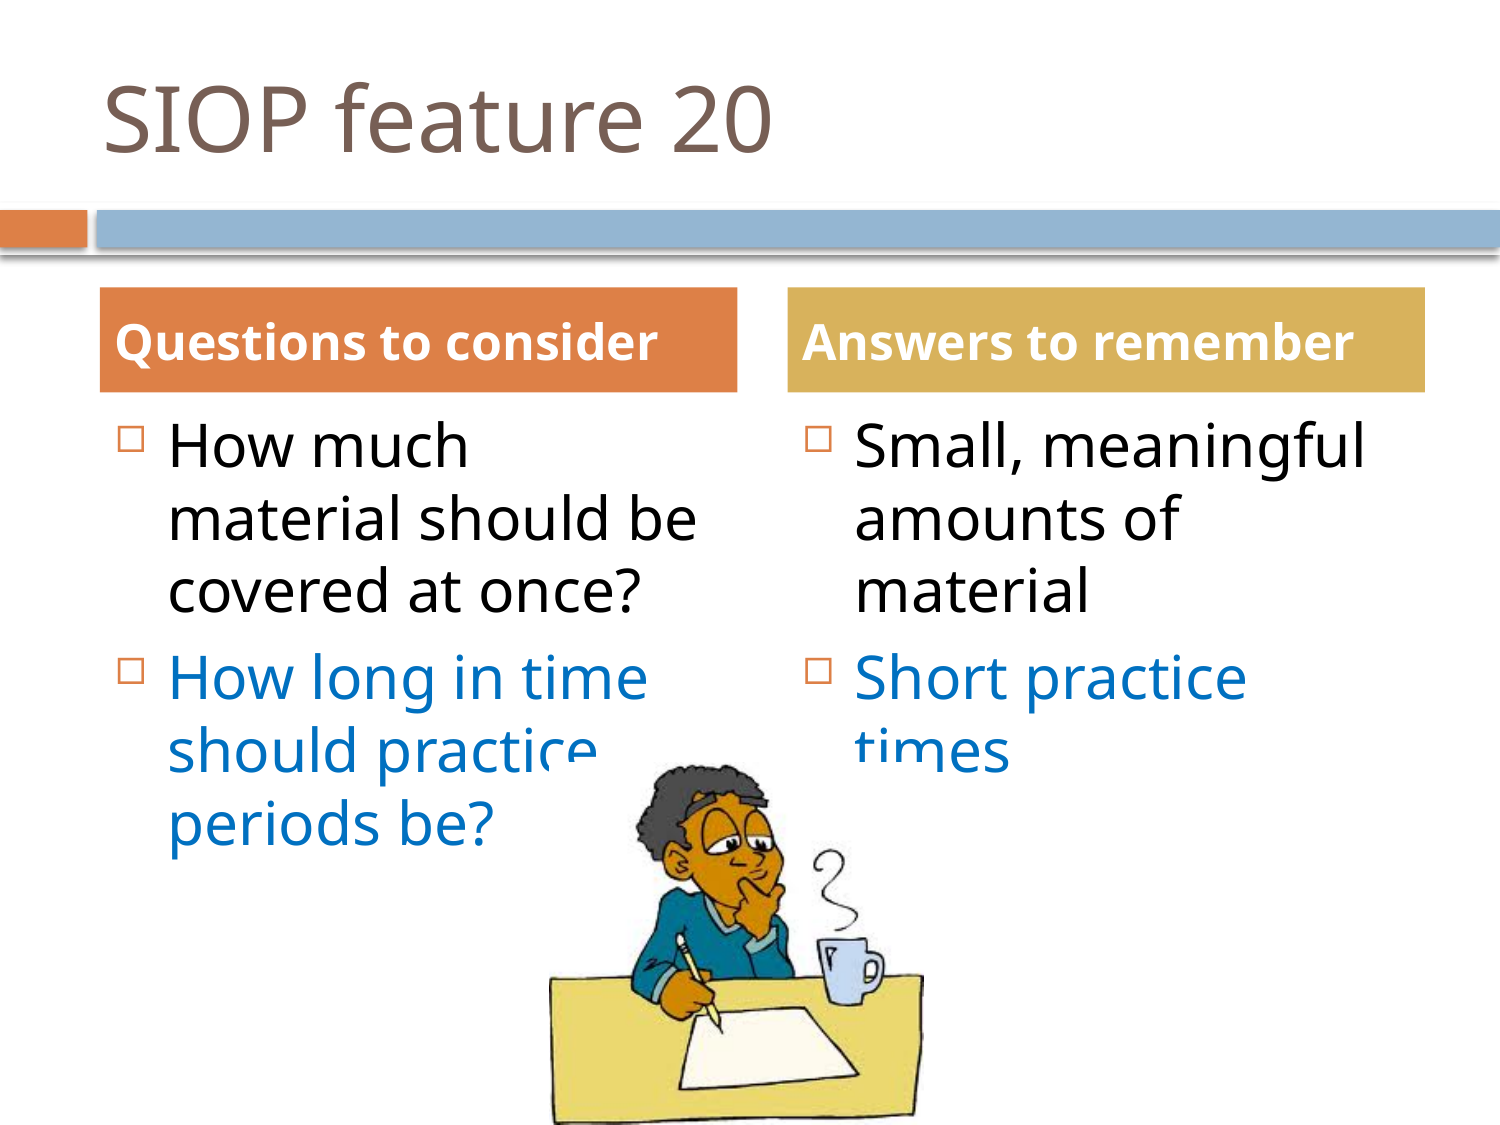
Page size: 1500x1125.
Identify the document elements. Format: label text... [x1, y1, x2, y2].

picture [549, 762, 925, 1125]
list Questions to consider [99, 287, 738, 393]
list Answers to remember [787, 287, 1425, 393]
list How much material should be covered at once? How long in time should practice periods be? [99, 399, 738, 988]
list Small, meaningful amounts of material Short practice times [787, 399, 1425, 988]
title SIOP feature 20 [87, 44, 1425, 188]
